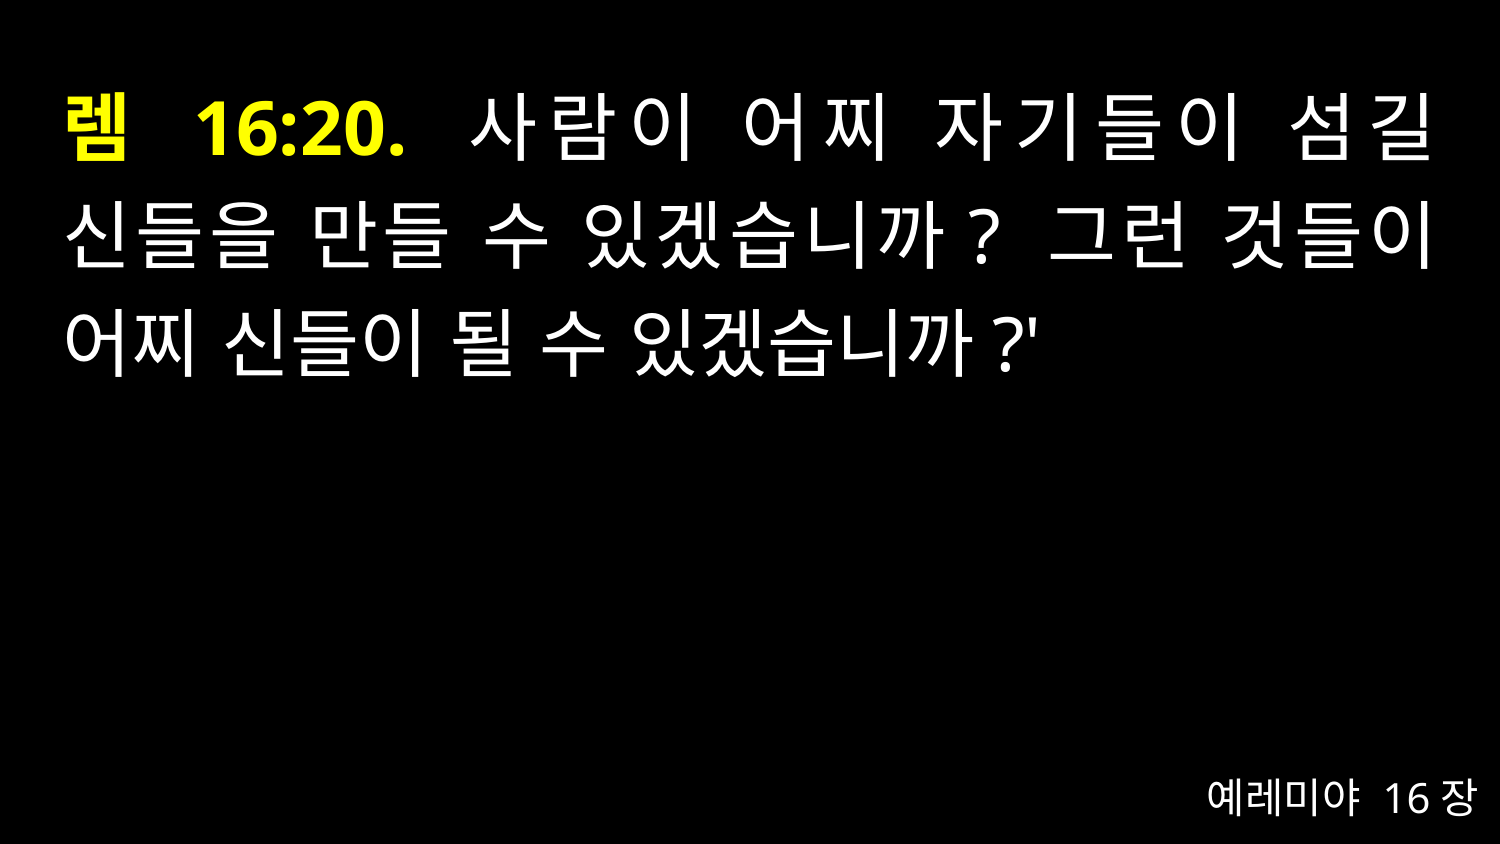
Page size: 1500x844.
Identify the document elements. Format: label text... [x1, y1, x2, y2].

title 렘 16:20. 사람이 어찌 자기들이 섬길 신들을 만들 수 있겠습니까? 그런 것들이 어찌 신들이 될 수 있겠습니까?' [0, 0, 1500, 844]
subtitle 예레미야 16장 [916, 770, 1500, 844]
